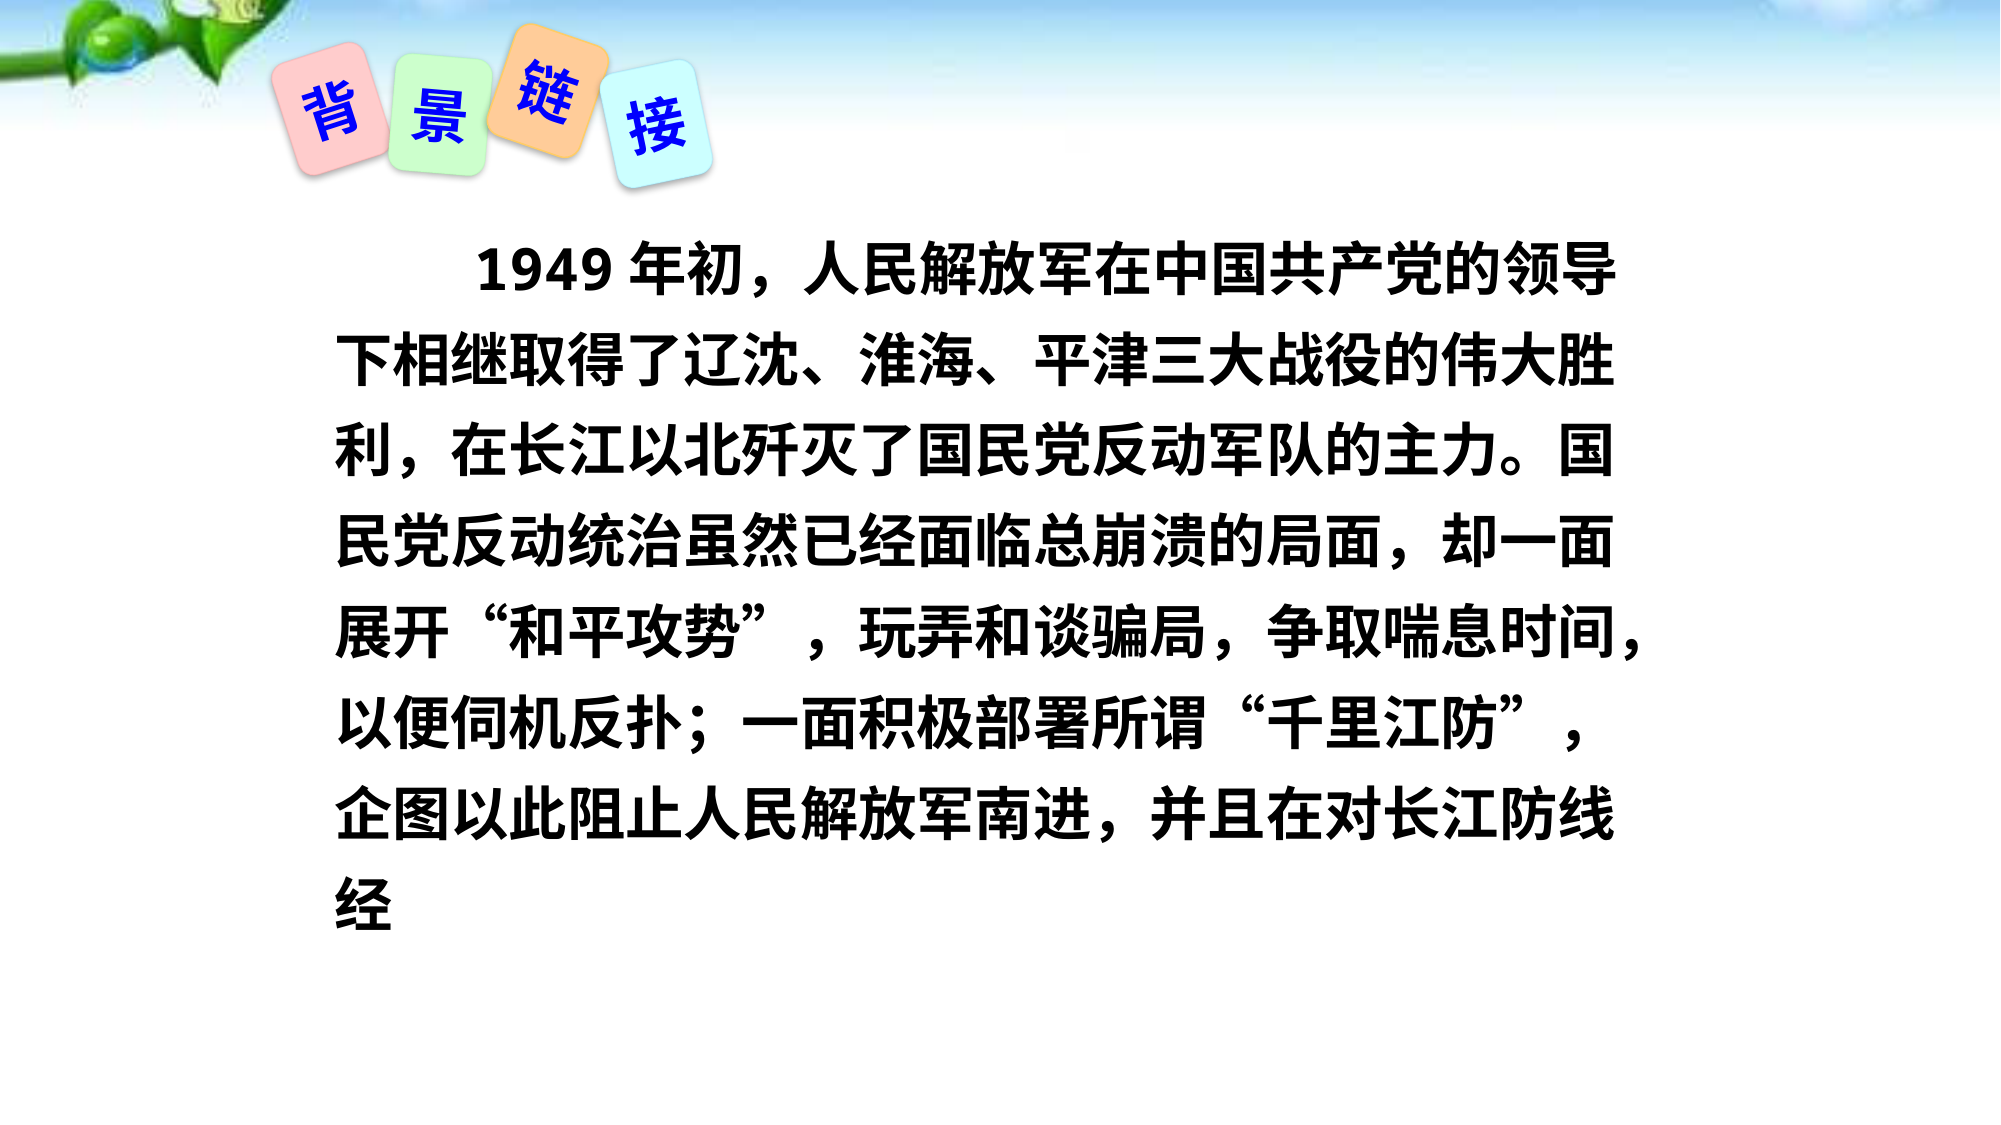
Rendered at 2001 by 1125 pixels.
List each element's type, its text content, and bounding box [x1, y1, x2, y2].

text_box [282, 31, 705, 183]
text_box 1949年初，人民解放军在中国共产党的领导下相继取得了辽沈、淮海、平津三大战役的伟大胜利，在长江以北歼灭了国民党反动军队的主力。国民党反动统治虽然已经面临总崩溃的局面，却一面展开“和平攻势”，玩弄和谈骗局，争取喘息时间，以便伺机反扑；一面积极部署所谓“千里江防”，企图以此阻止人民解放军南进，并且在对长江防线经 [319, 203, 1678, 946]
picture [0, 0, 2001, 1125]
